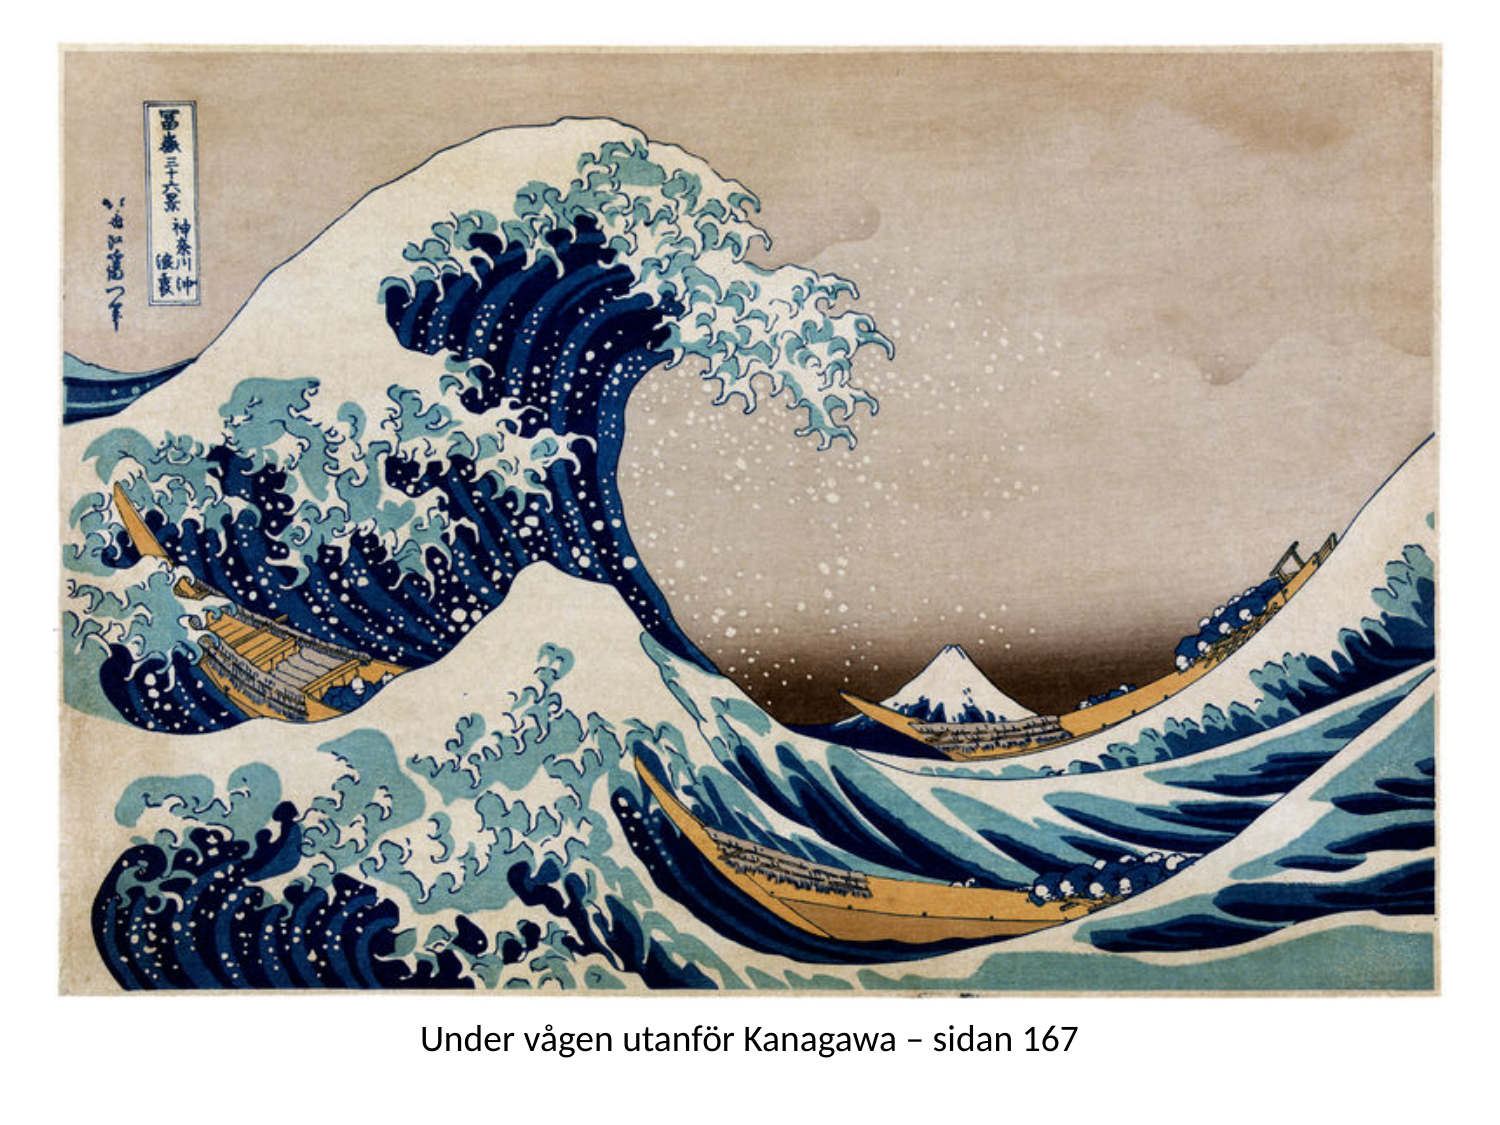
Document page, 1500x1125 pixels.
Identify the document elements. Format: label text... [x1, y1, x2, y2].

text_box Under vågen utanför Kanagawa – sidan 167 [405, 1011, 1095, 1066]
picture [52, 38, 1448, 1003]
